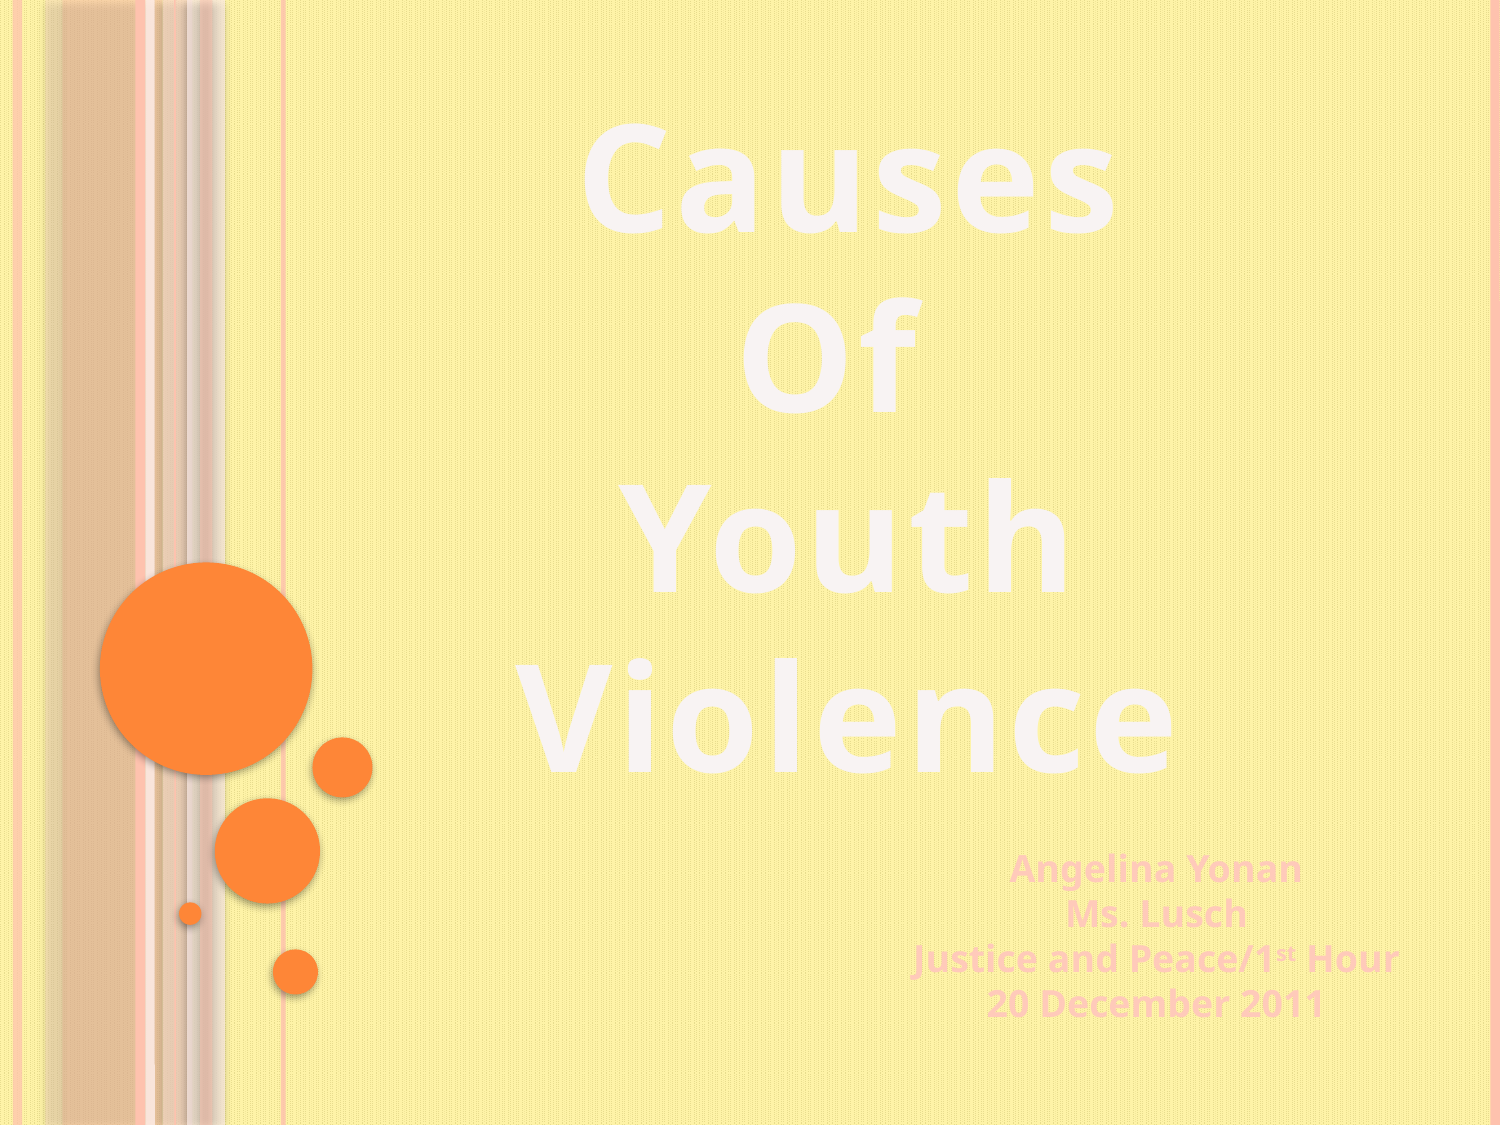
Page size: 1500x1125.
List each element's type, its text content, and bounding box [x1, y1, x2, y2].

text_box Angelina Yonan Ms. Lusch Justice and Peace/1st Hour 20 December 2011 [898, 837, 1416, 1033]
text_box Causes Of Youth Violence [362, 74, 1333, 810]
